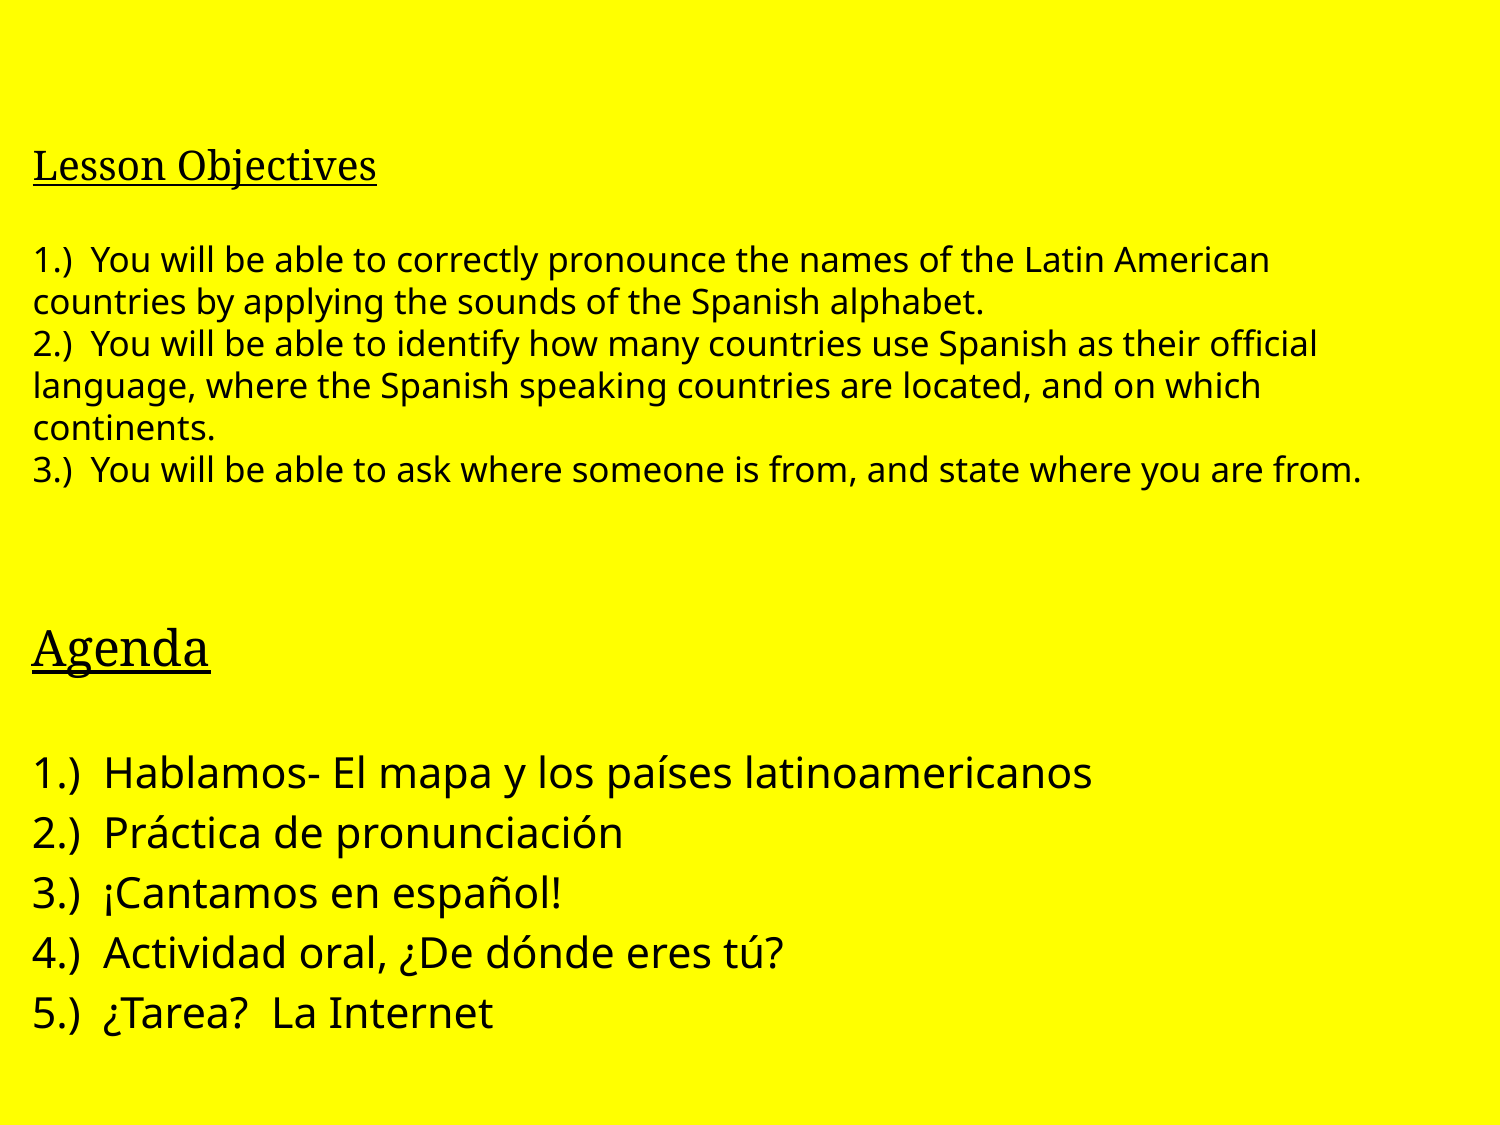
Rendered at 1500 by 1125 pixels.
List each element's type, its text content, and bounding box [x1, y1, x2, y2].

subtitle Agenda 1.) Hablamos- El mapa y los países latinoamericanos 2.) Práctica de pronunciación 3.) ¡Cantamos en español! 4.) Actividad oral, ¿De dónde eres tú? 5.) ¿Tarea? La Internet [16, 538, 1500, 1047]
title Lesson Objectives 1.) You will be able to correctly pronounce the names of the Latin American countries by applying the sounds of the Spanish alphabet. 2.) You will be able to identify how many countries use Spanish as their official language, where the Spanish speaking countries are located, and on which continents. 3.) You will be able to ask where someone is from, and state where you are from. [17, 30, 1424, 538]
